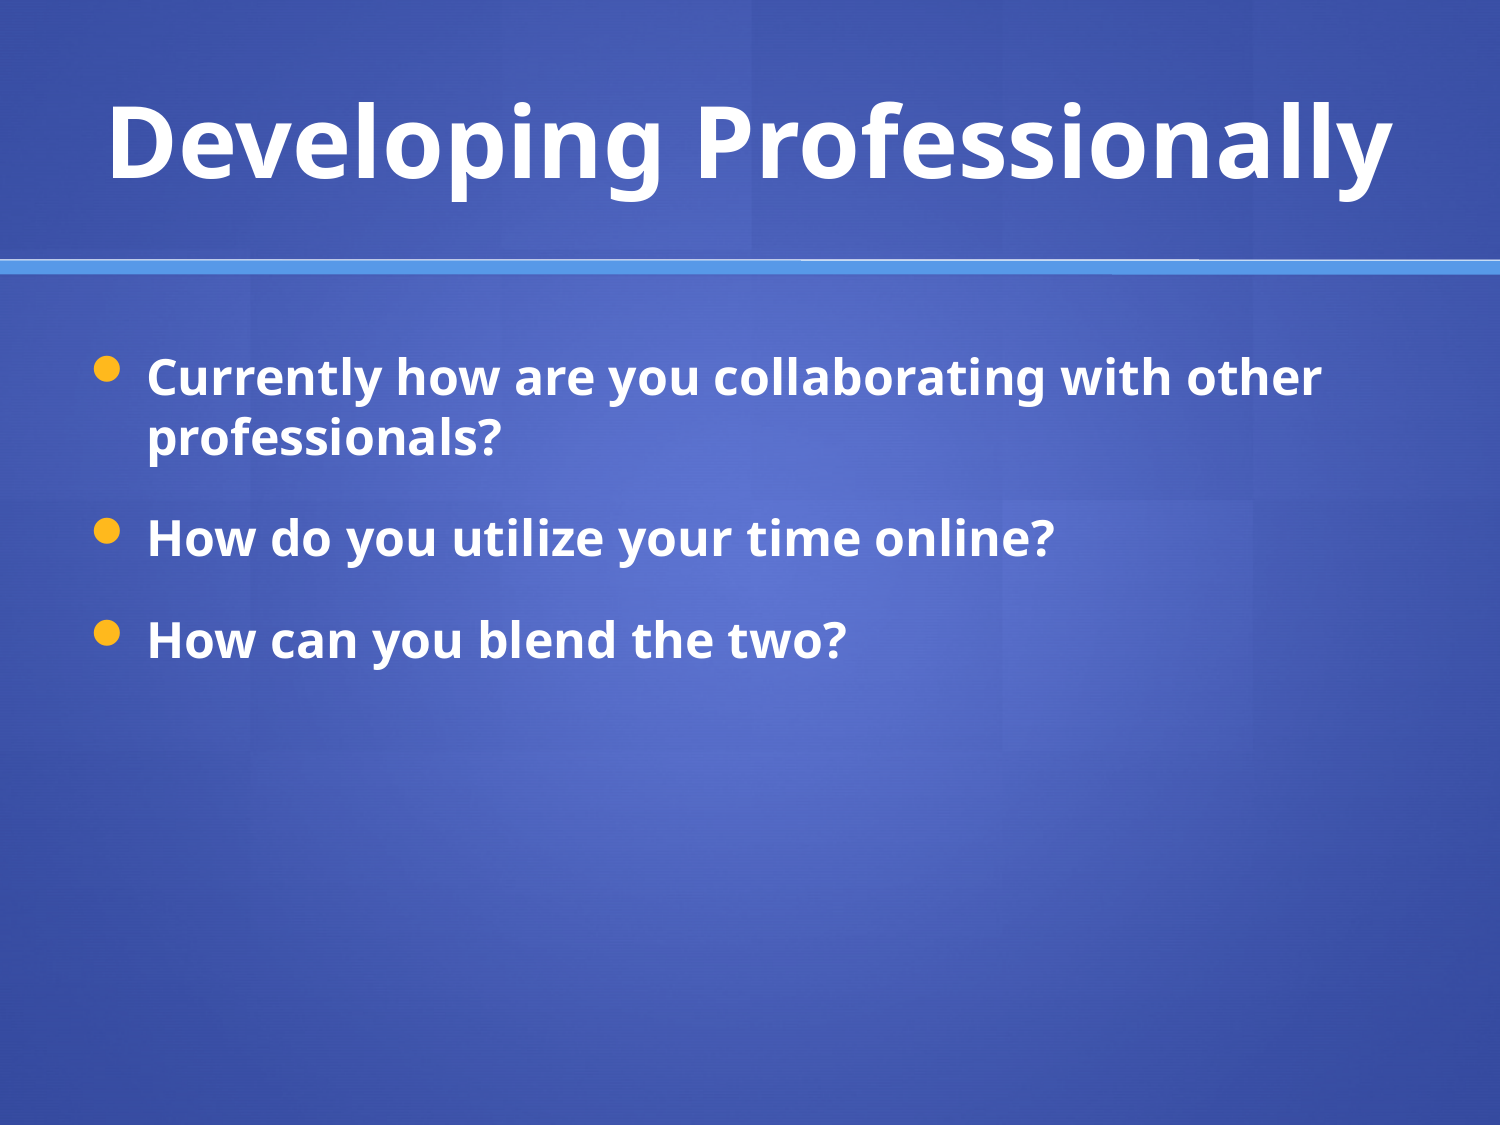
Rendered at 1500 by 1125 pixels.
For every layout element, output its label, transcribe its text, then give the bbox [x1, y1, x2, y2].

list Currently how are you collaborating with other professionals? How do you utilize your time online? How can you blend the two? [75, 337, 1425, 988]
title Developing Professionally [75, 45, 1425, 233]
